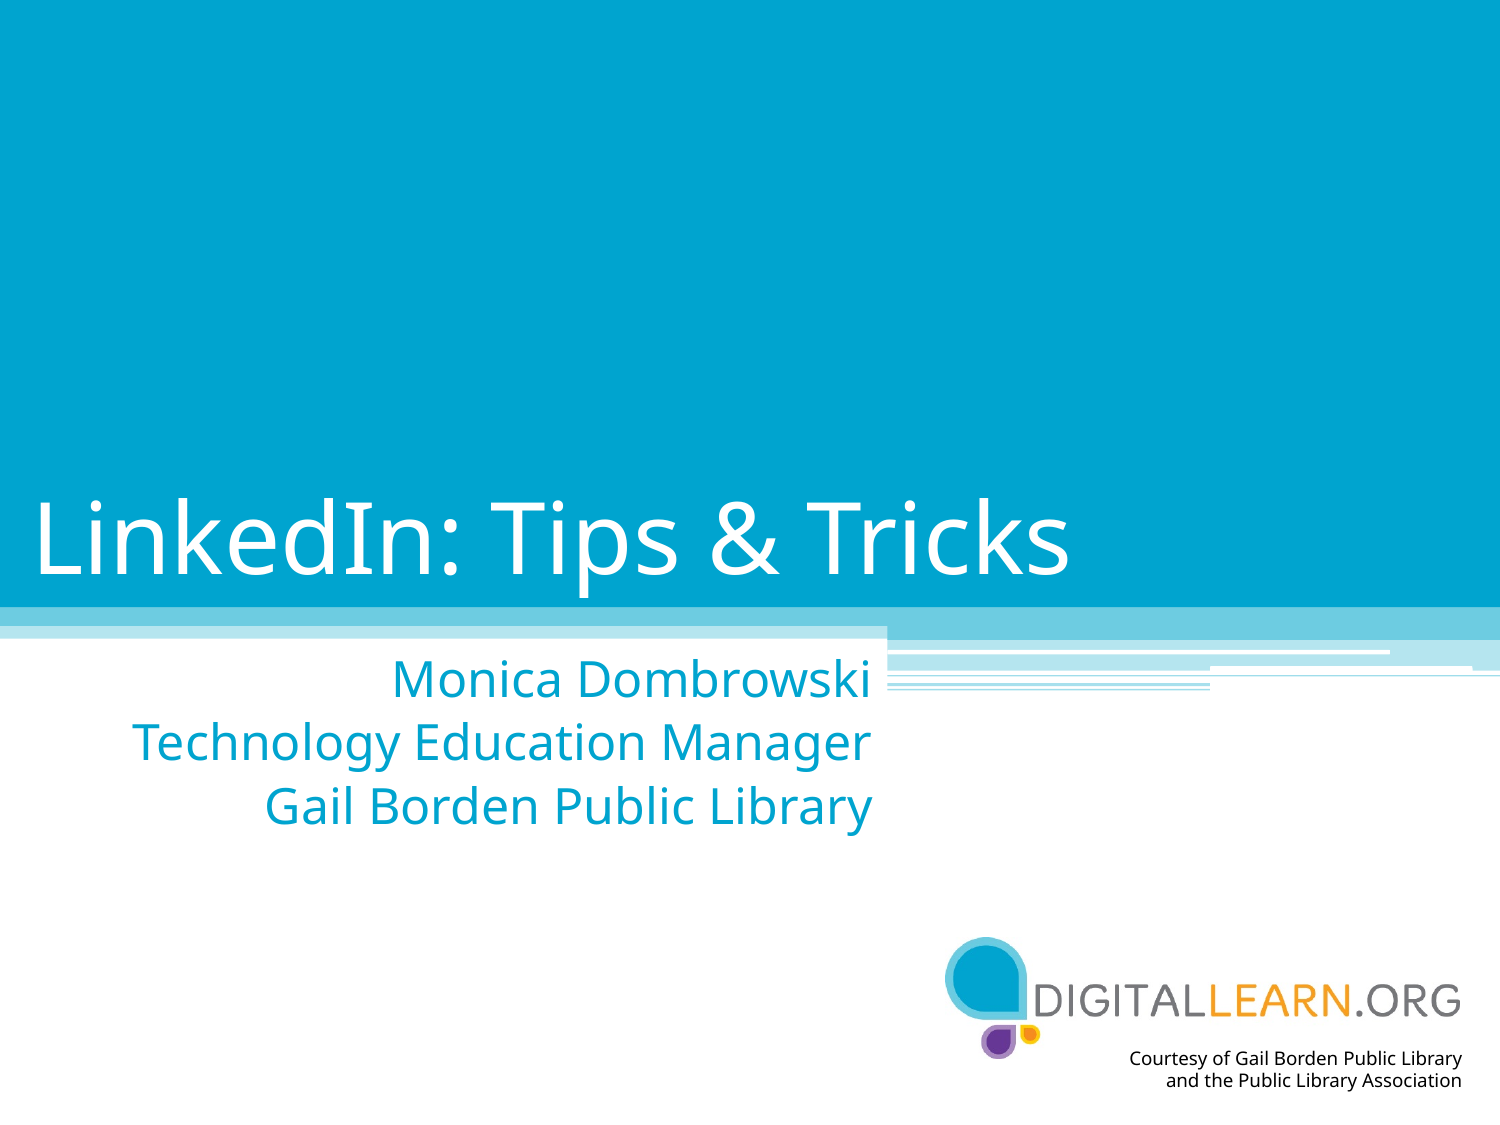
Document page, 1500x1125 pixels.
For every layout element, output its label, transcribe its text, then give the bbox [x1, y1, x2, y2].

title LinkedIn: Tips & Tricks [16, 312, 1480, 602]
text_box Courtesy of Gail Borden Public Library and the Public Library Association [726, 1038, 1477, 1099]
picture [945, 937, 1460, 1059]
subtitle Monica Dombrowski Technology Education Manager Gail Borden Public Library [75, 639, 888, 928]
